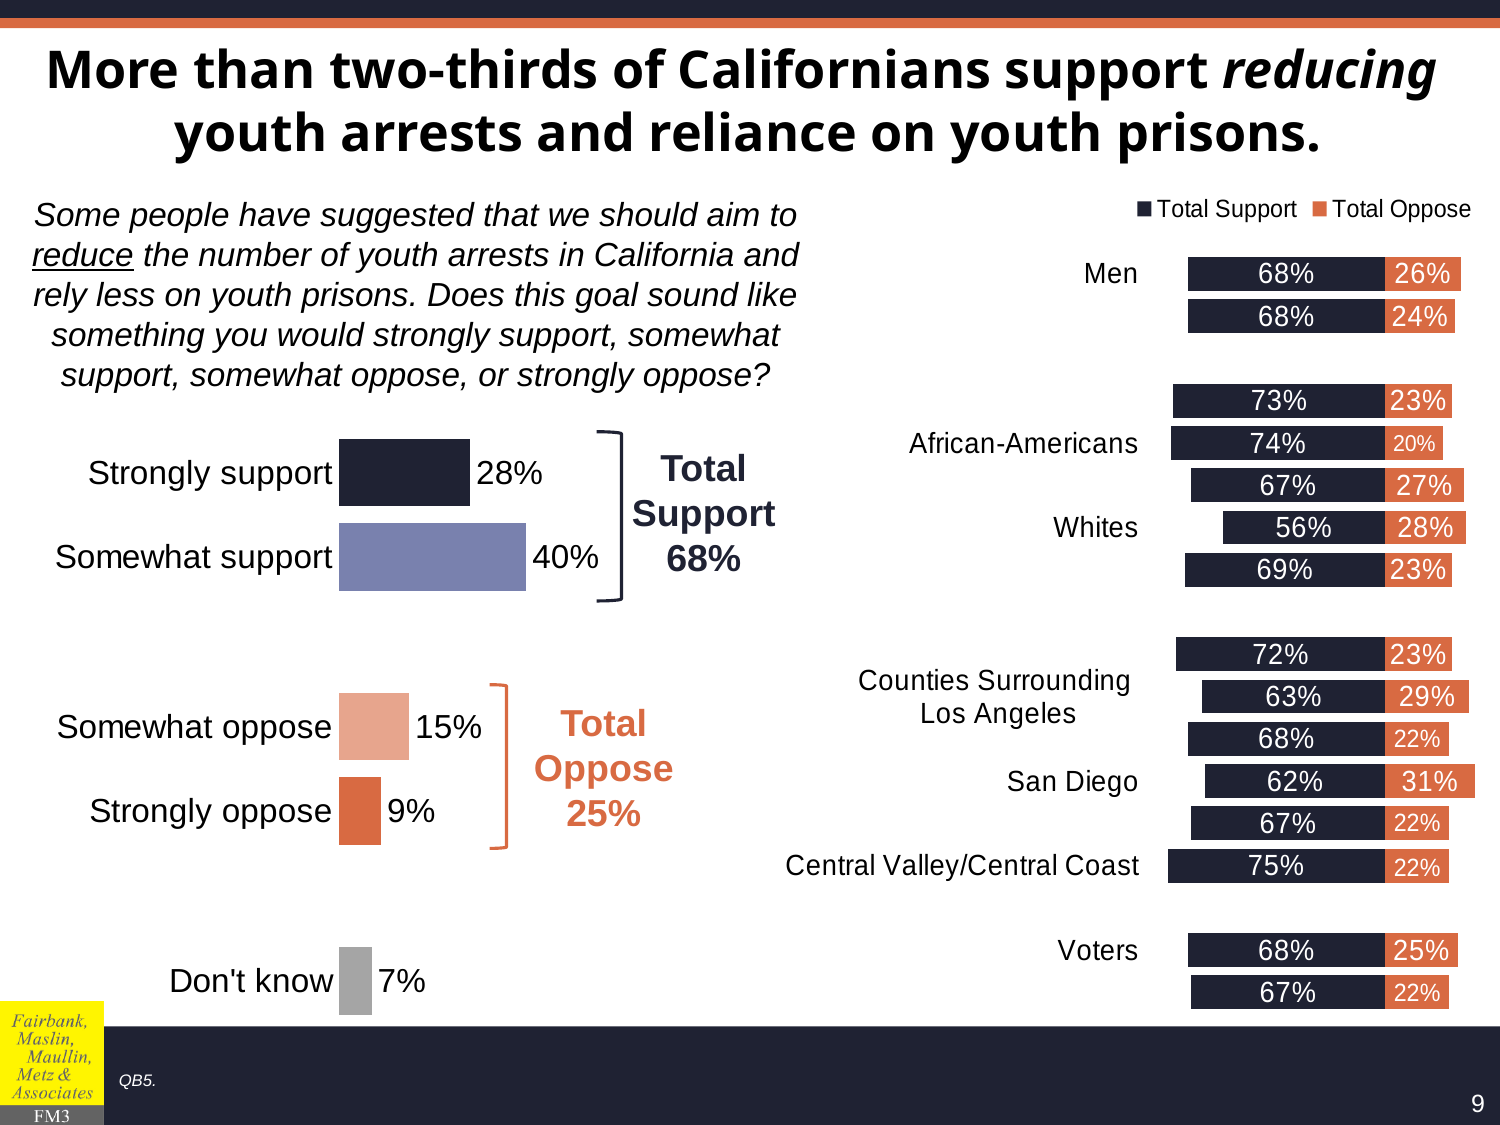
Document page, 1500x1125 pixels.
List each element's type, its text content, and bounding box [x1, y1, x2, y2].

text_box Total Support 68% [642, 436, 779, 587]
list QB5. [103, 1034, 1440, 1125]
title More than two-thirds of Californians support reducing youth arrests and reliance on youth prisons. [16, 29, 1481, 187]
picture [0, 1001, 103, 1125]
chart [10, 404, 638, 1072]
text_box Some people have suggested that we should aim to reduce the number of youth arrests in California and rely less on youth prisons. Does this goal sound like something you would strongly support, somewhat support, somewhat oppose, or strongly oppose? [0, 186, 833, 401]
chart [784, 189, 1500, 1021]
text_box Total Oppose 25% [642, 691, 693, 842]
